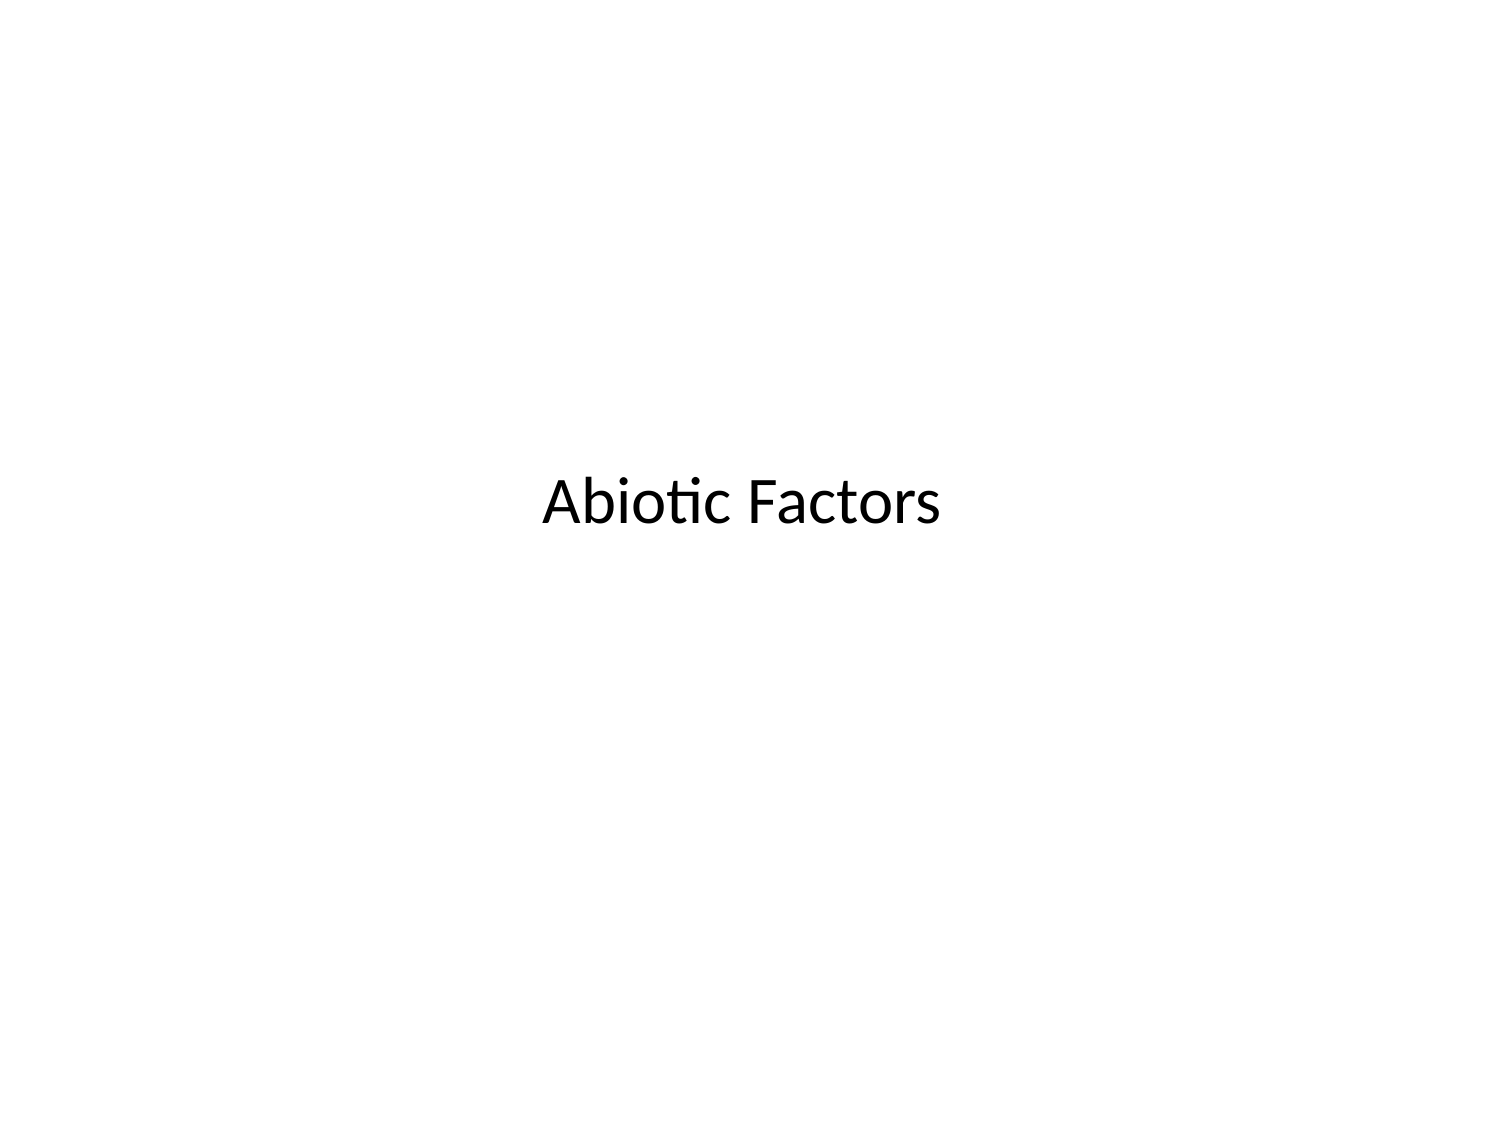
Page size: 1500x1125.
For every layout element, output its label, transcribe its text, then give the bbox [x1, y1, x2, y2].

list Abiotic Factors [75, 262, 1425, 1005]
